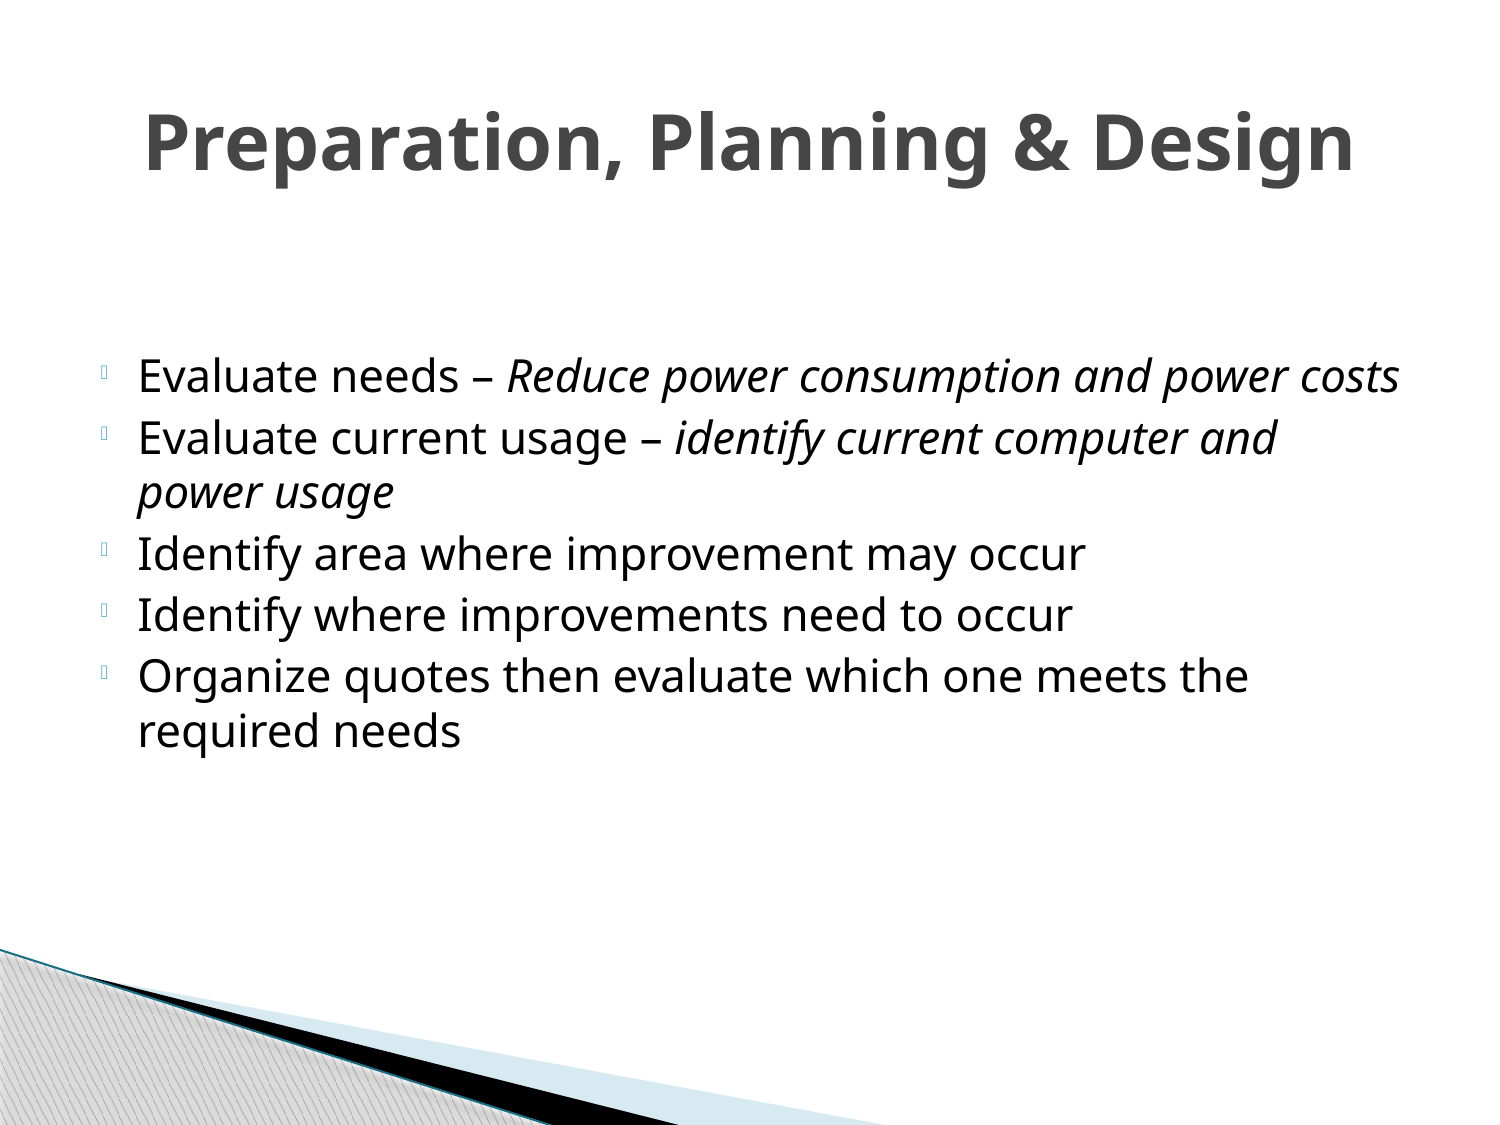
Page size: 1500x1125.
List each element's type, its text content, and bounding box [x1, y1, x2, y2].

title Preparation, Planning & Design [75, 45, 1425, 233]
list Evaluate needs – Reduce power consumption and power costs Evaluate current usage – identify current computer and power usage Identify area where improvement may occur Identify where improvements need to occur Organize quotes then evaluate which one meets the required needs [70, 339, 1421, 812]
